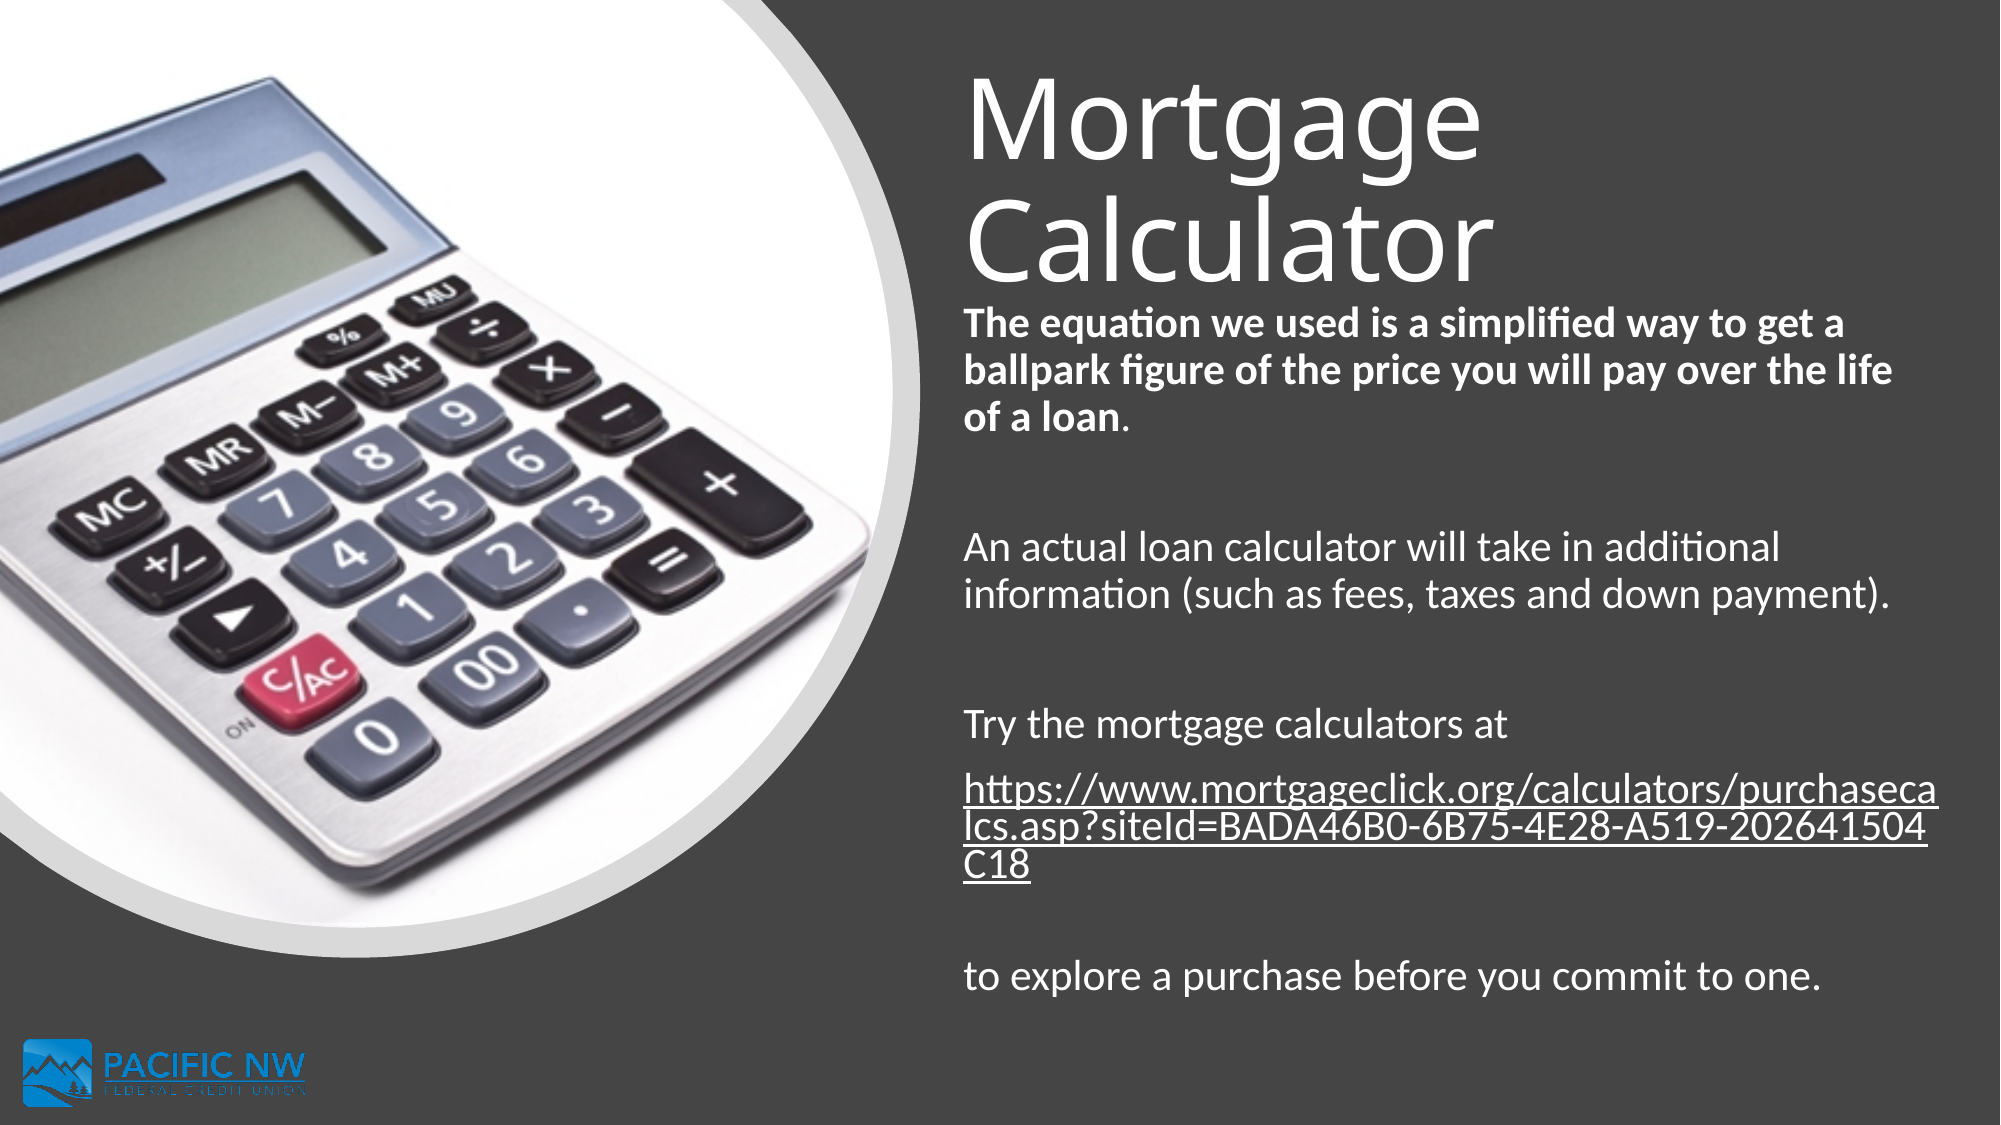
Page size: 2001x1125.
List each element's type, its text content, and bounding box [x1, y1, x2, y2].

title Mortgage Calculator [948, 75, 1939, 292]
text_box [170, 928, 540, 959]
list The equation we used is a simplified way to get a ballpark figure of the price you will pay over the life of a loan. An actual loan calculator will take in additional information (such as fees, taxes and down payment). Try the mortgage calculators at https://www.mortgageclick.org/calculators/purchasecalcs.asp?siteId=BADA46B0-6B75-4E28-A519-202641504C18 to explore a purchase before you commit to one. [948, 292, 1954, 941]
picture [23, 1039, 305, 1108]
picture [0, 0, 893, 928]
text_box [893, 215, 922, 570]
